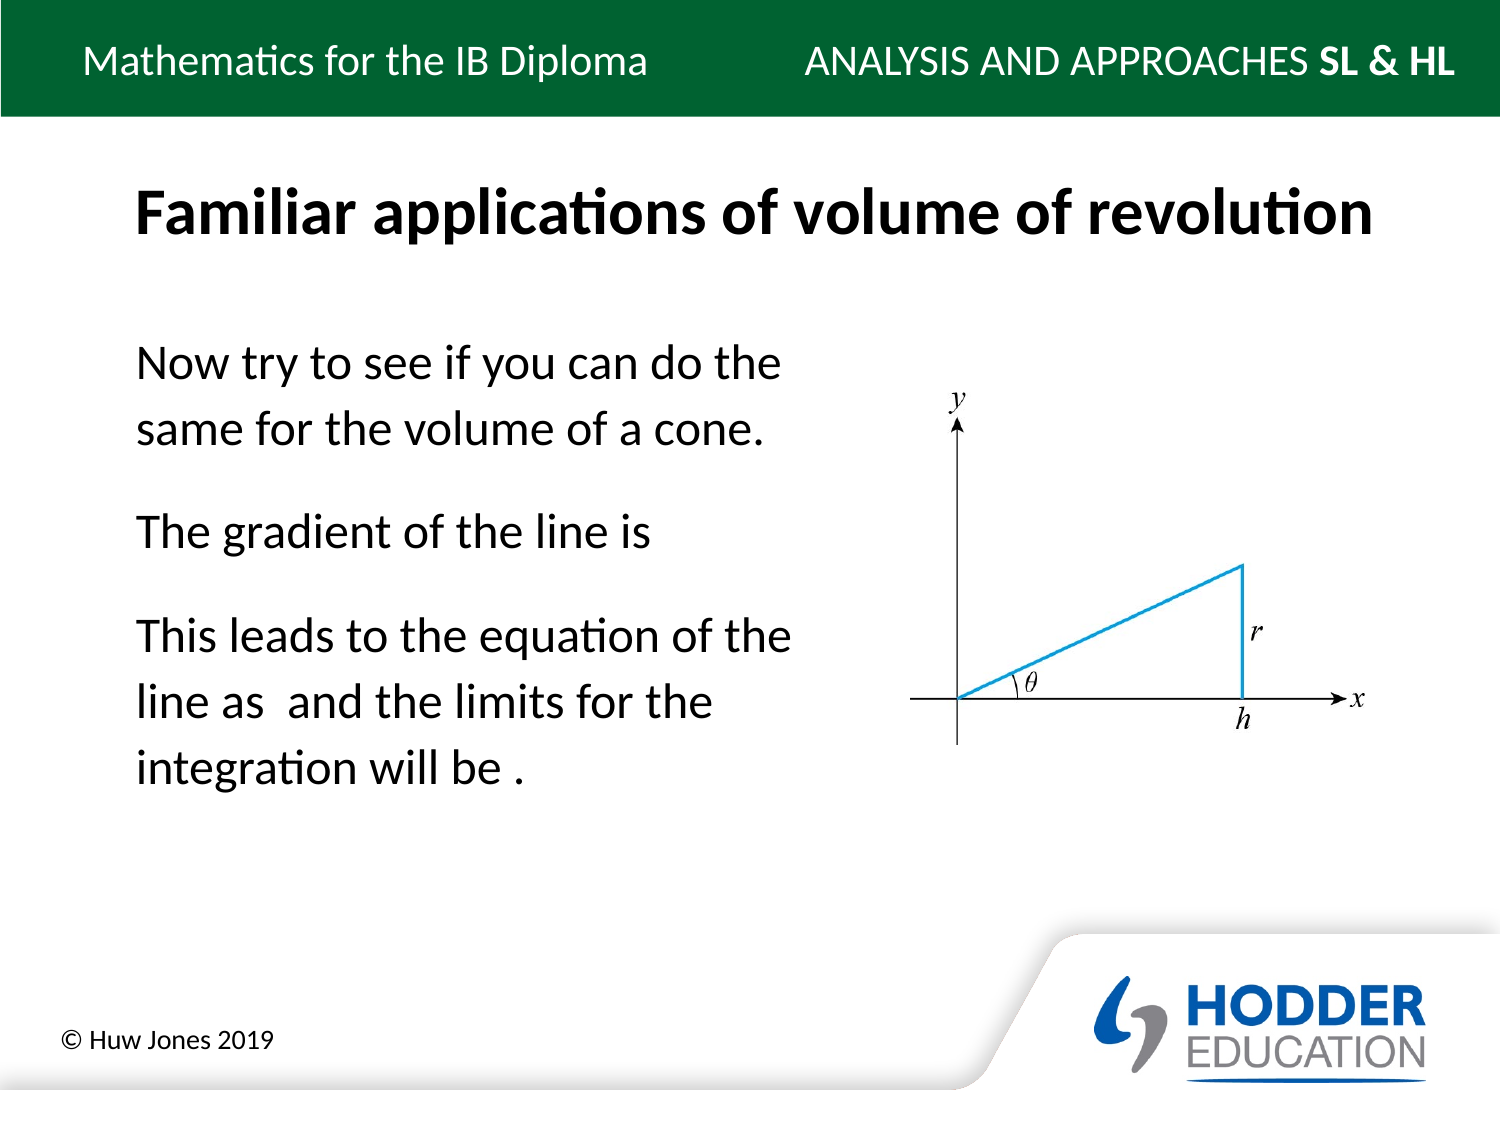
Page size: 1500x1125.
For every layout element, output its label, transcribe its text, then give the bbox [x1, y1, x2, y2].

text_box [0, 898, 1500, 1125]
text_box Mathematics for the IB Diploma ANALYSIS AND APPROACHES SL & HL [0, 0, 1500, 118]
text_box Familiar applications of volume of revolution [135, 168, 1408, 249]
picture [910, 380, 1365, 745]
